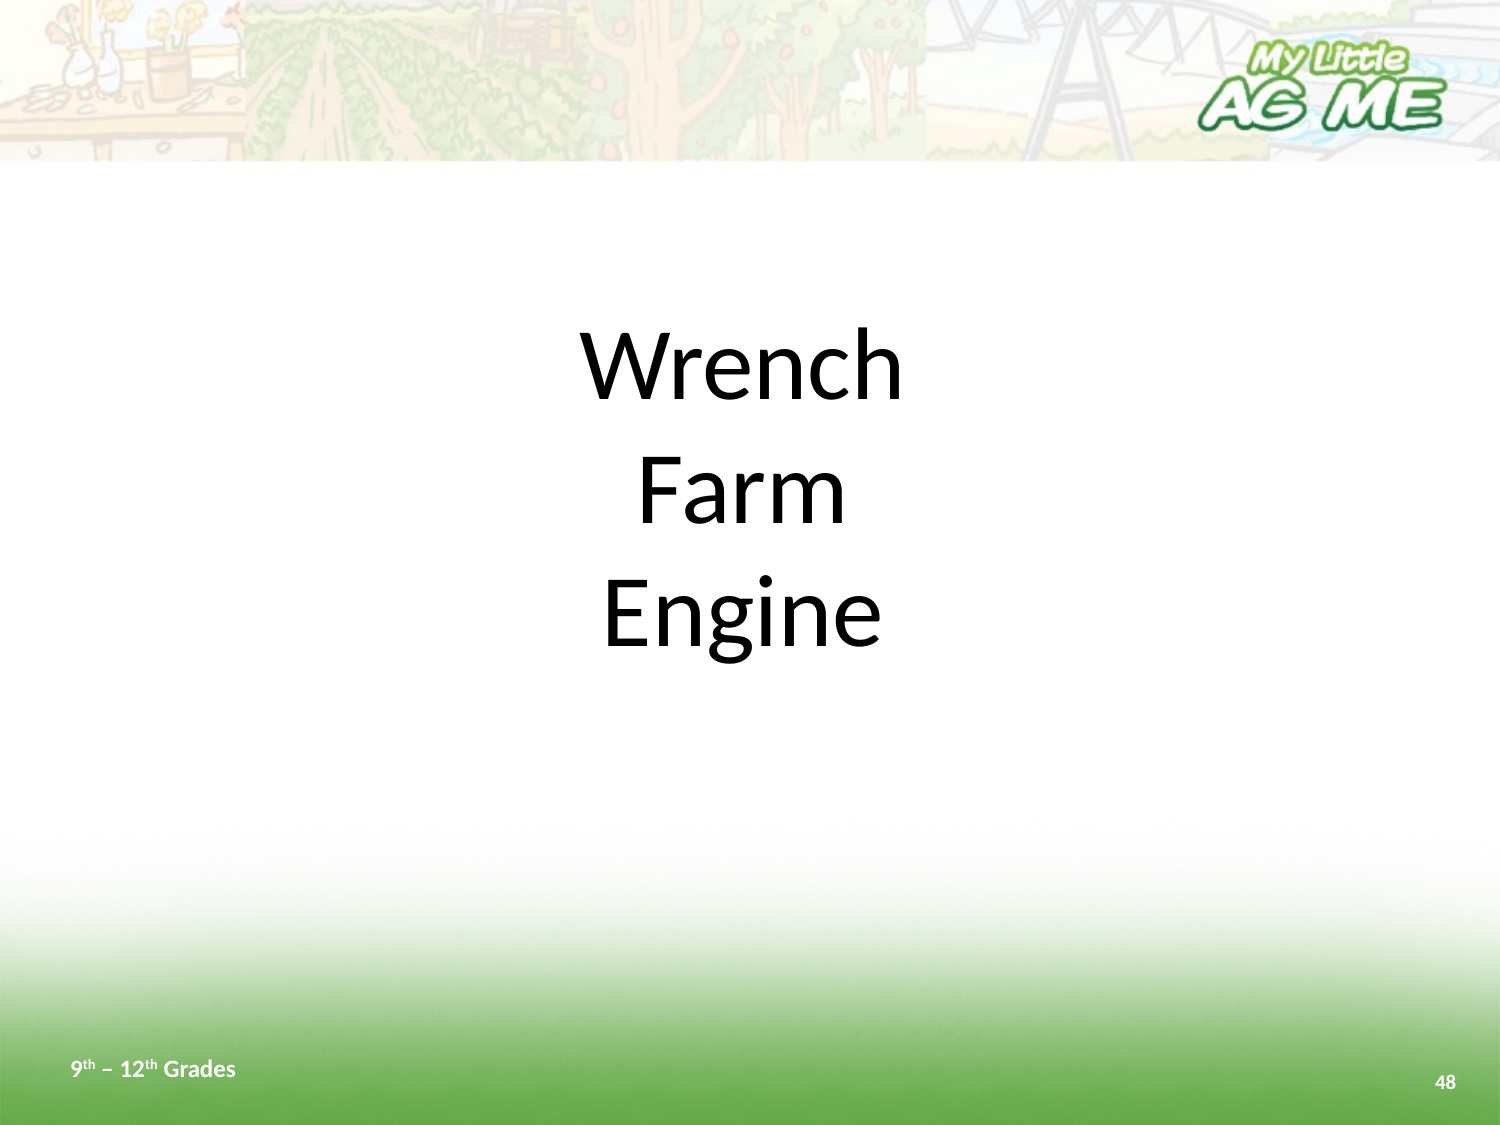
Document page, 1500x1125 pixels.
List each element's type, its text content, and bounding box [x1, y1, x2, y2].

text_box Wrench Farm Engine [133, 289, 1352, 675]
picture [0, 0, 1500, 1125]
